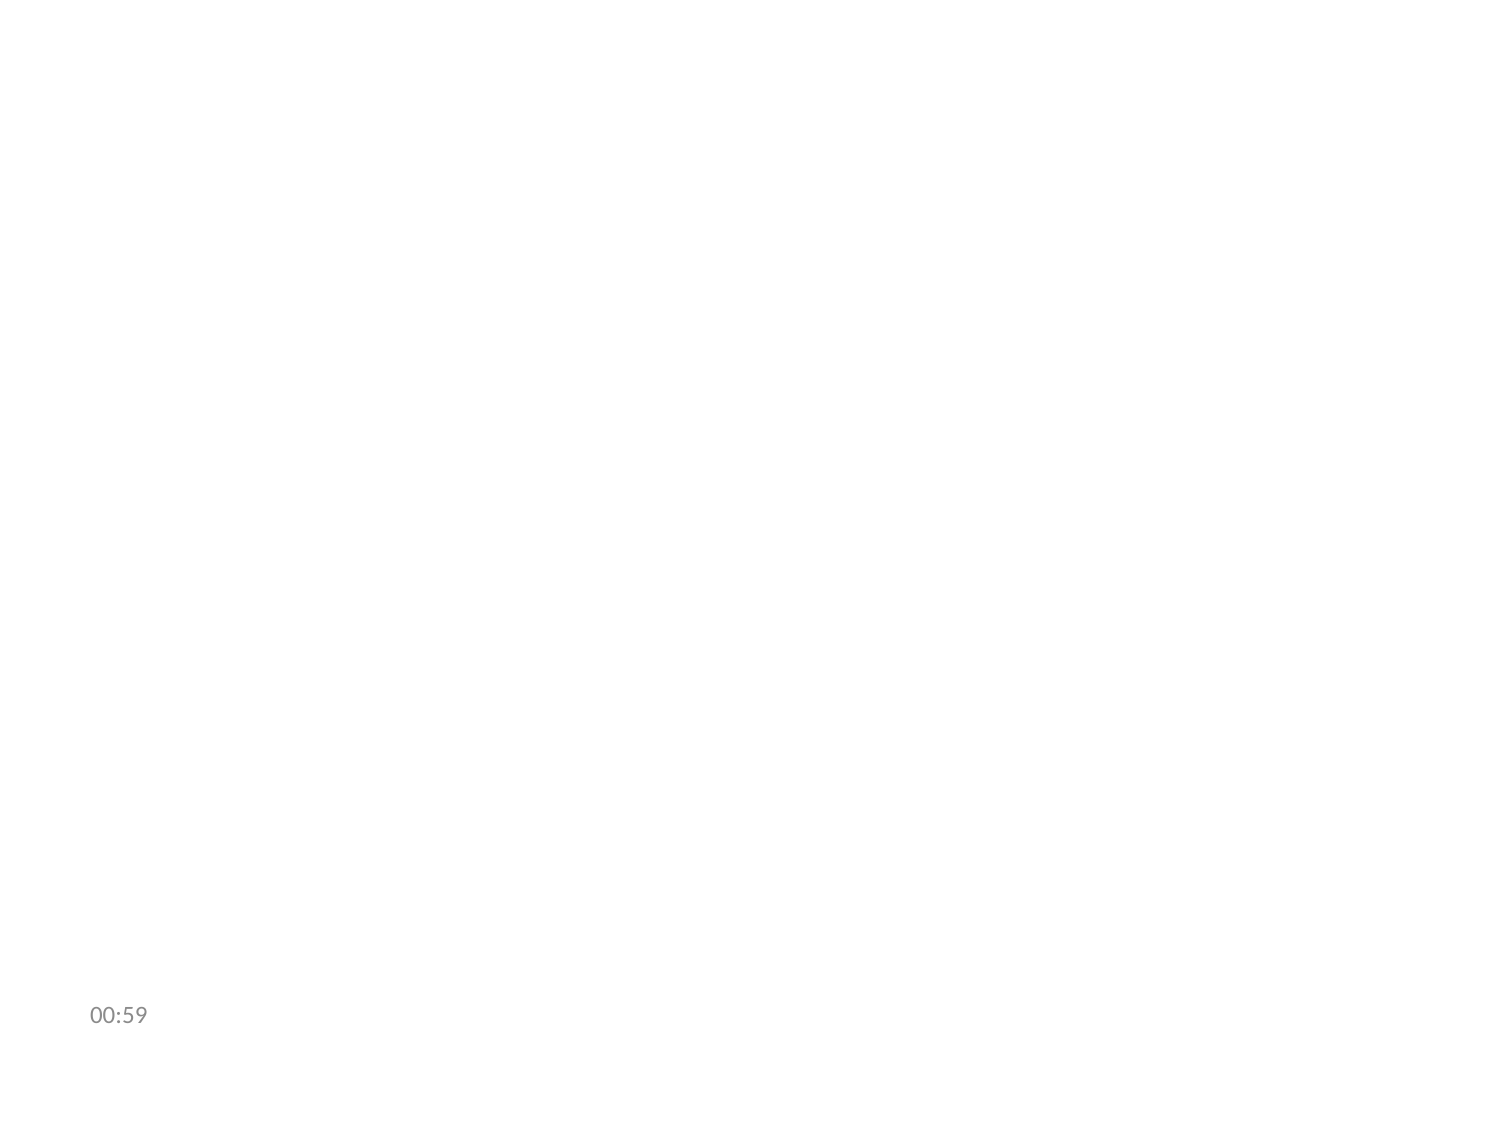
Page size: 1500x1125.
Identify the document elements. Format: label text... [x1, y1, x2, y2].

text_box 15:35 [75, 983, 425, 1044]
